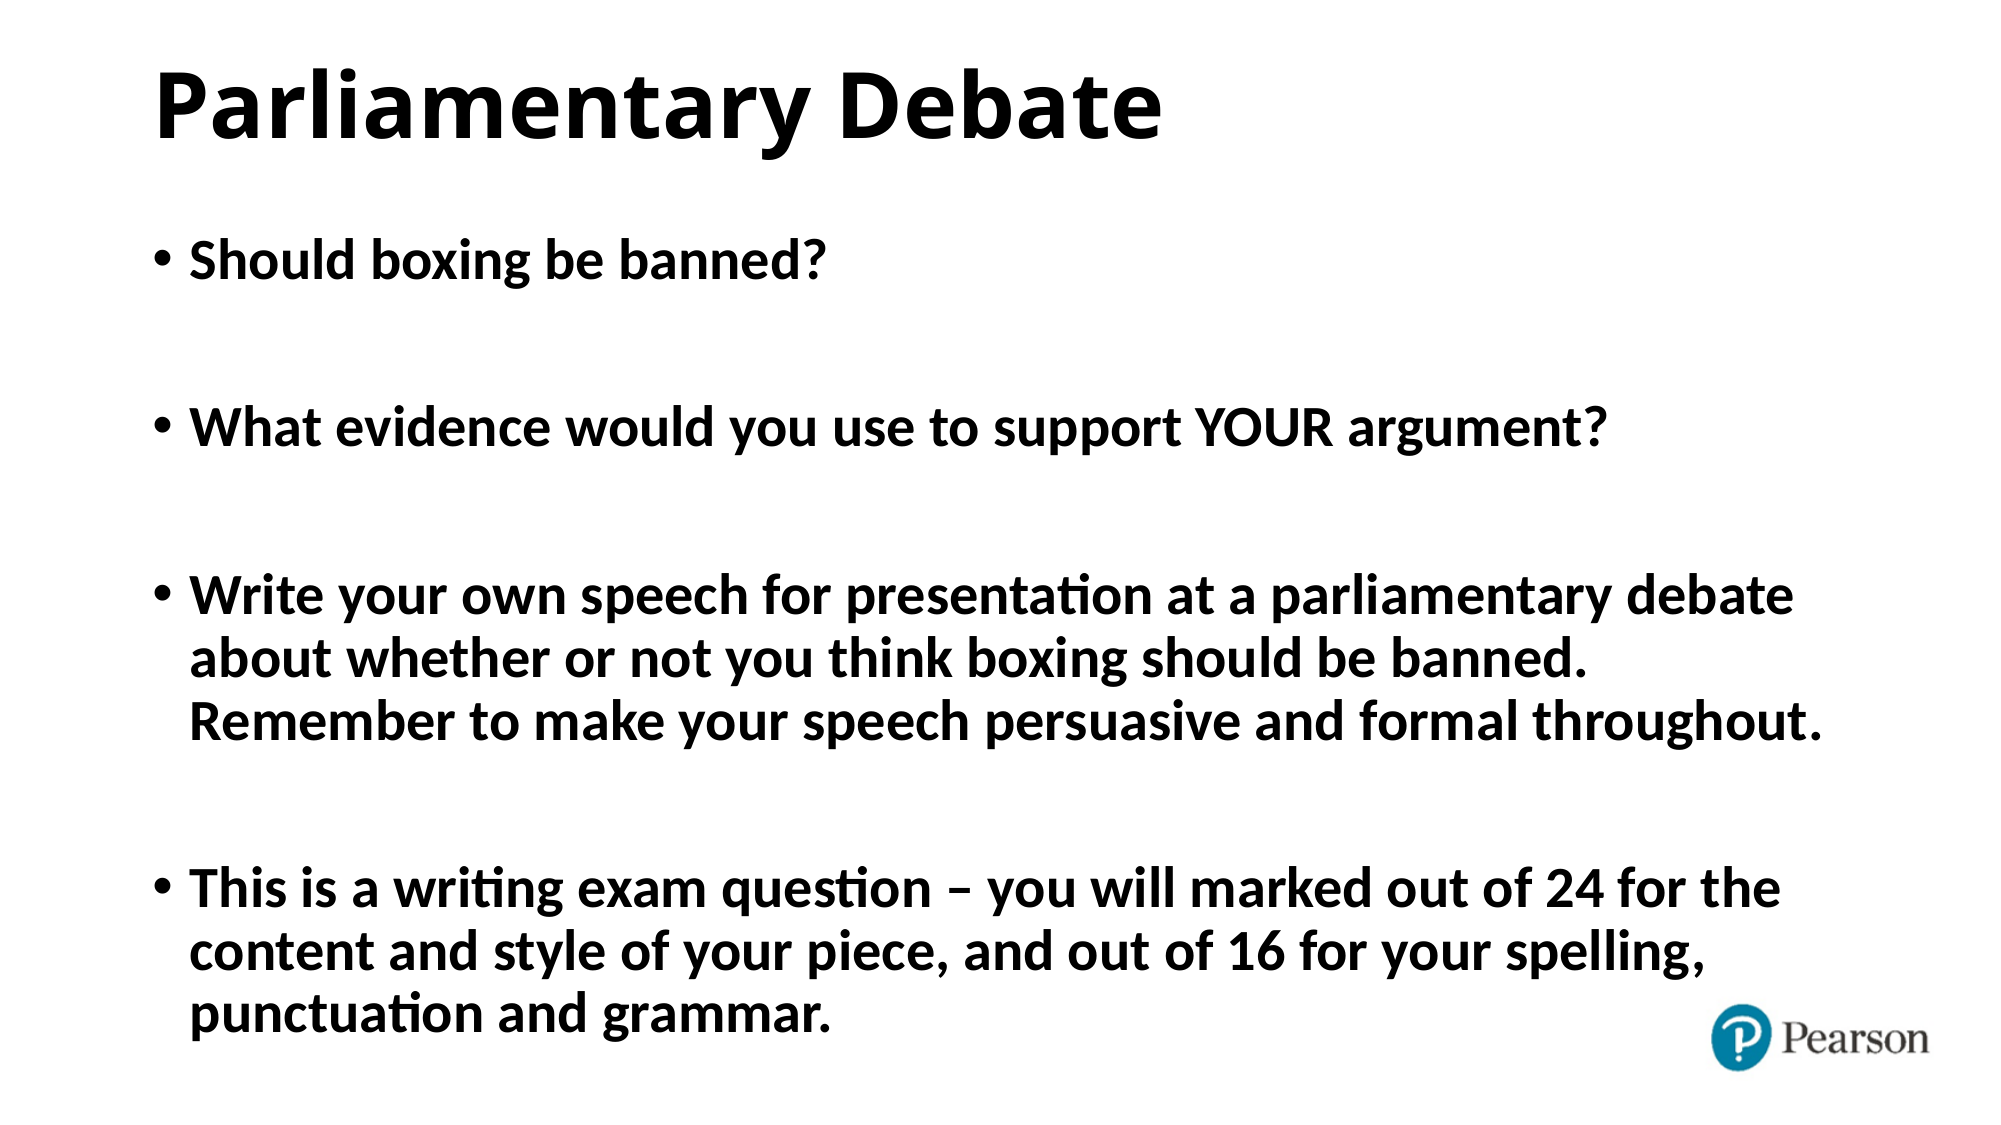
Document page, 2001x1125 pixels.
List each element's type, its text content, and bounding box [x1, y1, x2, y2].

list Should boxing be banned? What evidence would you use to support YOUR argument? Write your own speech for presentation at a parliamentary debate about whether or not you think boxing should be banned. Remember to make your speech persuasive and formal throughout. This is a writing exam question – you will marked out of 24 for the content and style of your piece, and out of 16 for your spelling, punctuation and grammar. [137, 221, 1863, 1078]
title Parliamentary Debate [137, 0, 1863, 218]
picture [1701, 989, 1940, 1082]
